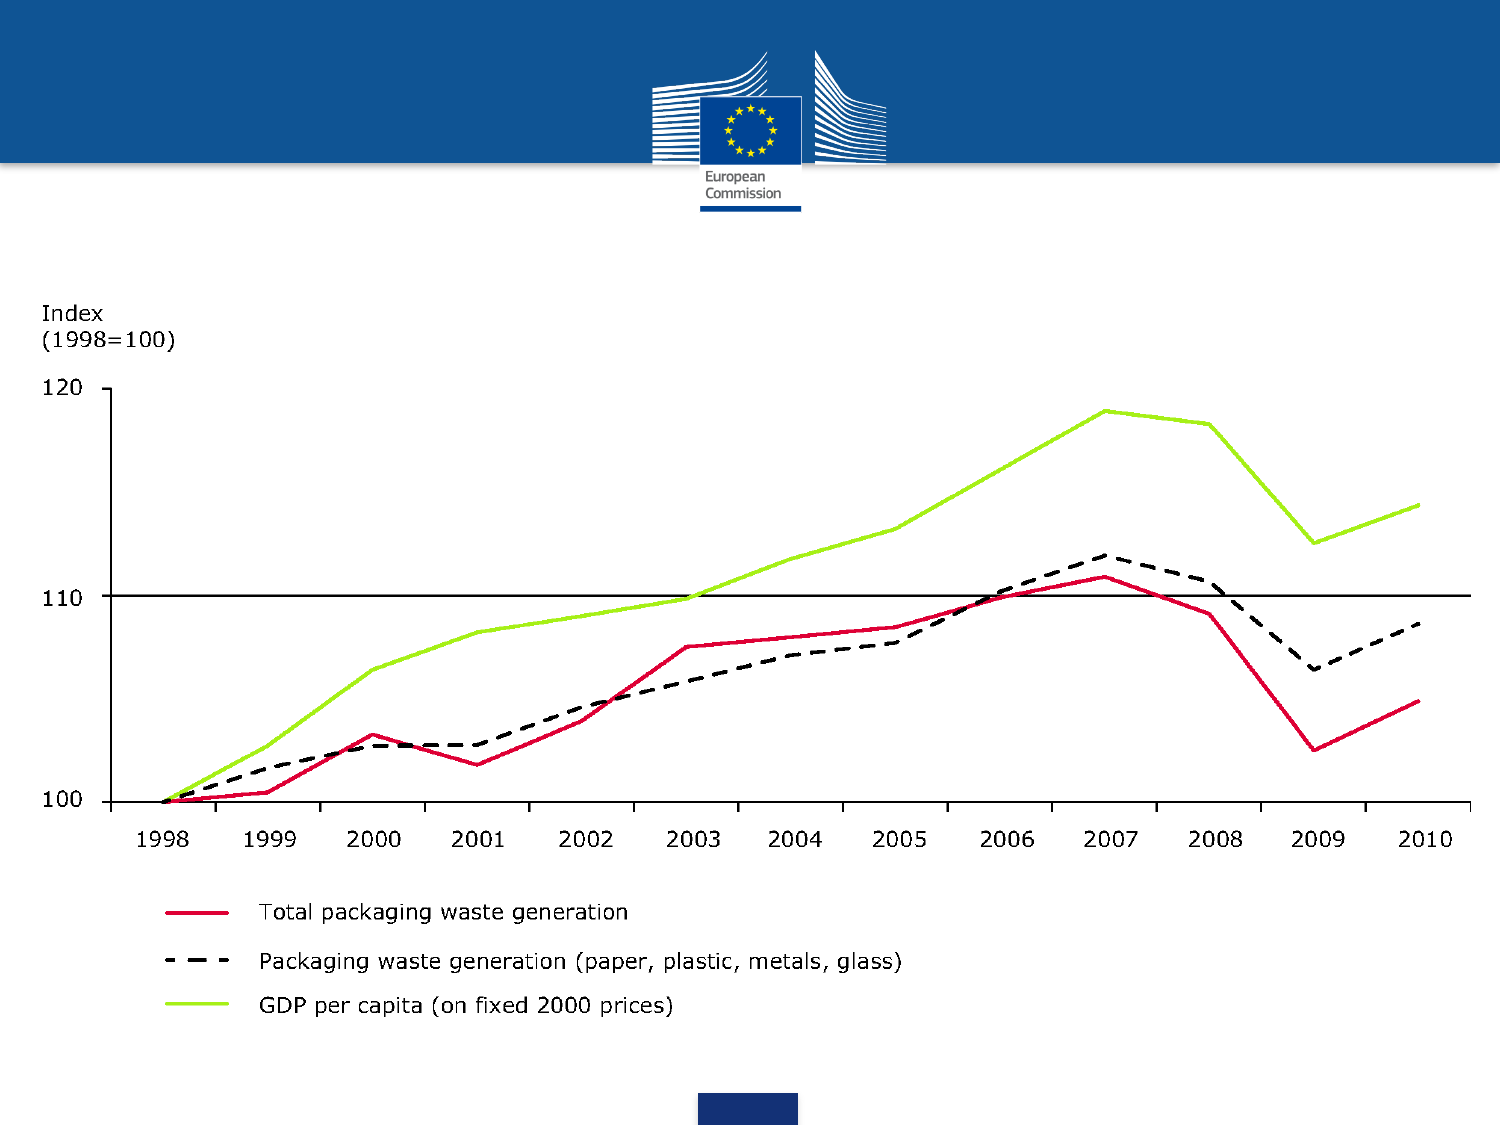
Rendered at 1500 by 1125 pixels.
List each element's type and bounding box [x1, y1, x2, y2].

list [40, 302, 1471, 1018]
